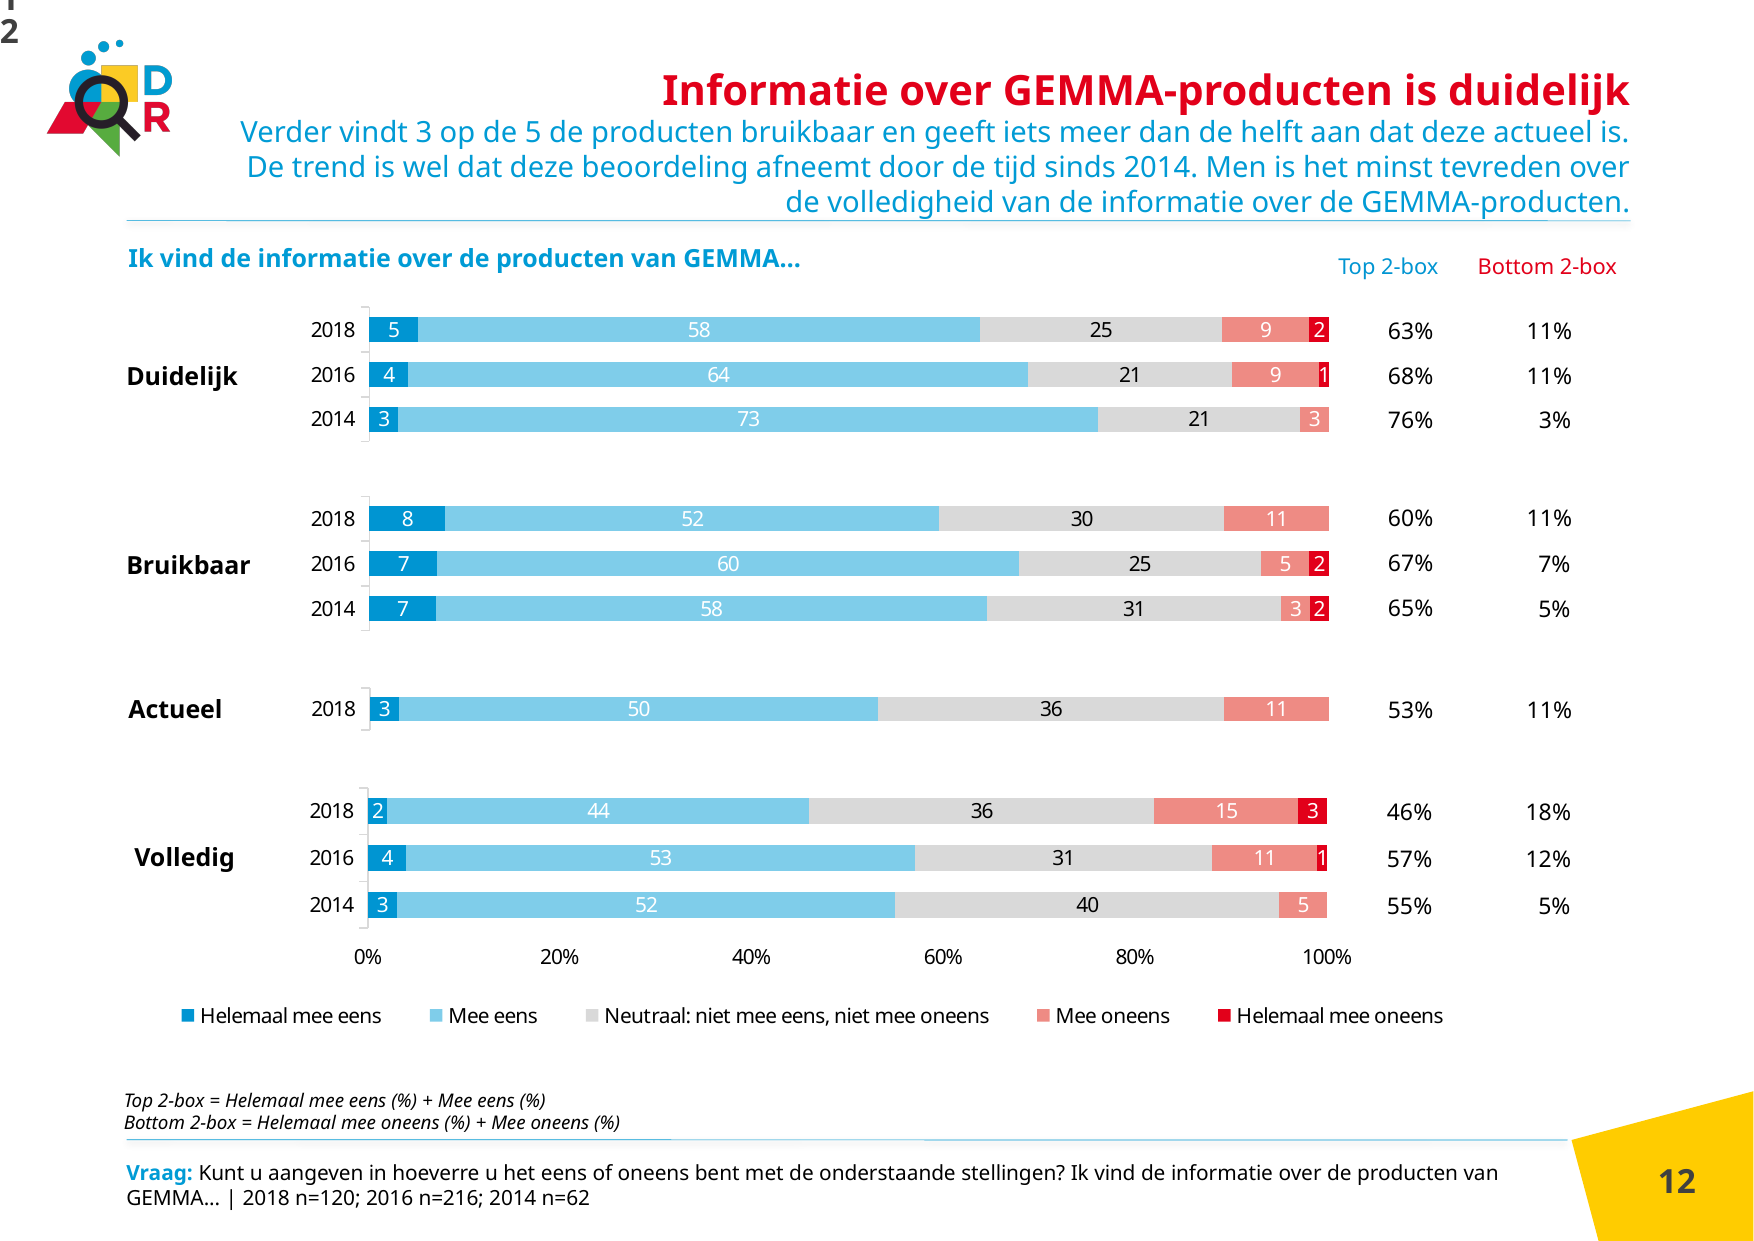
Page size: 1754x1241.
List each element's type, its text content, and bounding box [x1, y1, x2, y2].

text_box 7% [1476, 549, 1621, 577]
slide_number 12 [1625, 1149, 1716, 1217]
text_box Top 2-box = Helemaal mee eens (%) + Mee eens (%) Bottom 2-box = Helemaal mee oneens (%) + Mee oneens (%) [108, 1080, 771, 1141]
text_box 5% [1476, 594, 1621, 622]
text_box 11% [1477, 503, 1622, 532]
picture [45, 38, 175, 160]
text_box Ik vind de informatie over de producten van GEMMA… [128, 242, 1125, 273]
text_box 11% [1477, 316, 1622, 345]
text_box Informatie over GEMMA-producten is duidelijk Verder vindt 3 op de 5 de producten bruikbaar en geeft iets meer dan de helft aan dat deze actueel is. De trend is wel dat deze beoordeling afneemt door de tijd sinds 2014. Men is het minst tevreden over de volledigheid van de informatie over de GEMMA-producten. [238, 63, 1631, 219]
text_box Bottom 2-box [1477, 252, 1638, 279]
text_box 63% [1391, 316, 1477, 345]
text_box 11% [1477, 361, 1622, 389]
text_box 67% [1391, 548, 1483, 577]
text_box Bruikbaar [126, 549, 268, 580]
text_box Duidelijk [126, 360, 268, 391]
text_box Actueel [128, 693, 134, 724]
chart [139, 301, 1645, 759]
text_box 3% [1482, 405, 1628, 433]
text_box 65% [1391, 593, 1483, 622]
text_box 76% [1391, 405, 1482, 433]
chart [137, 779, 1643, 1045]
text_box 68% [1391, 361, 1477, 389]
text_box 60% [1391, 503, 1477, 532]
text_box Top 2-box [1338, 252, 1477, 279]
text_box Vraag: Kunt u aangeven in hoeverre u het eens of oneens bent met de onderstaande stellingen? Ik vind de informatie over de producten van GEMMA... | 2018 n=120; 2016 n=216; 2014 n=62 [126, 1146, 1586, 1223]
